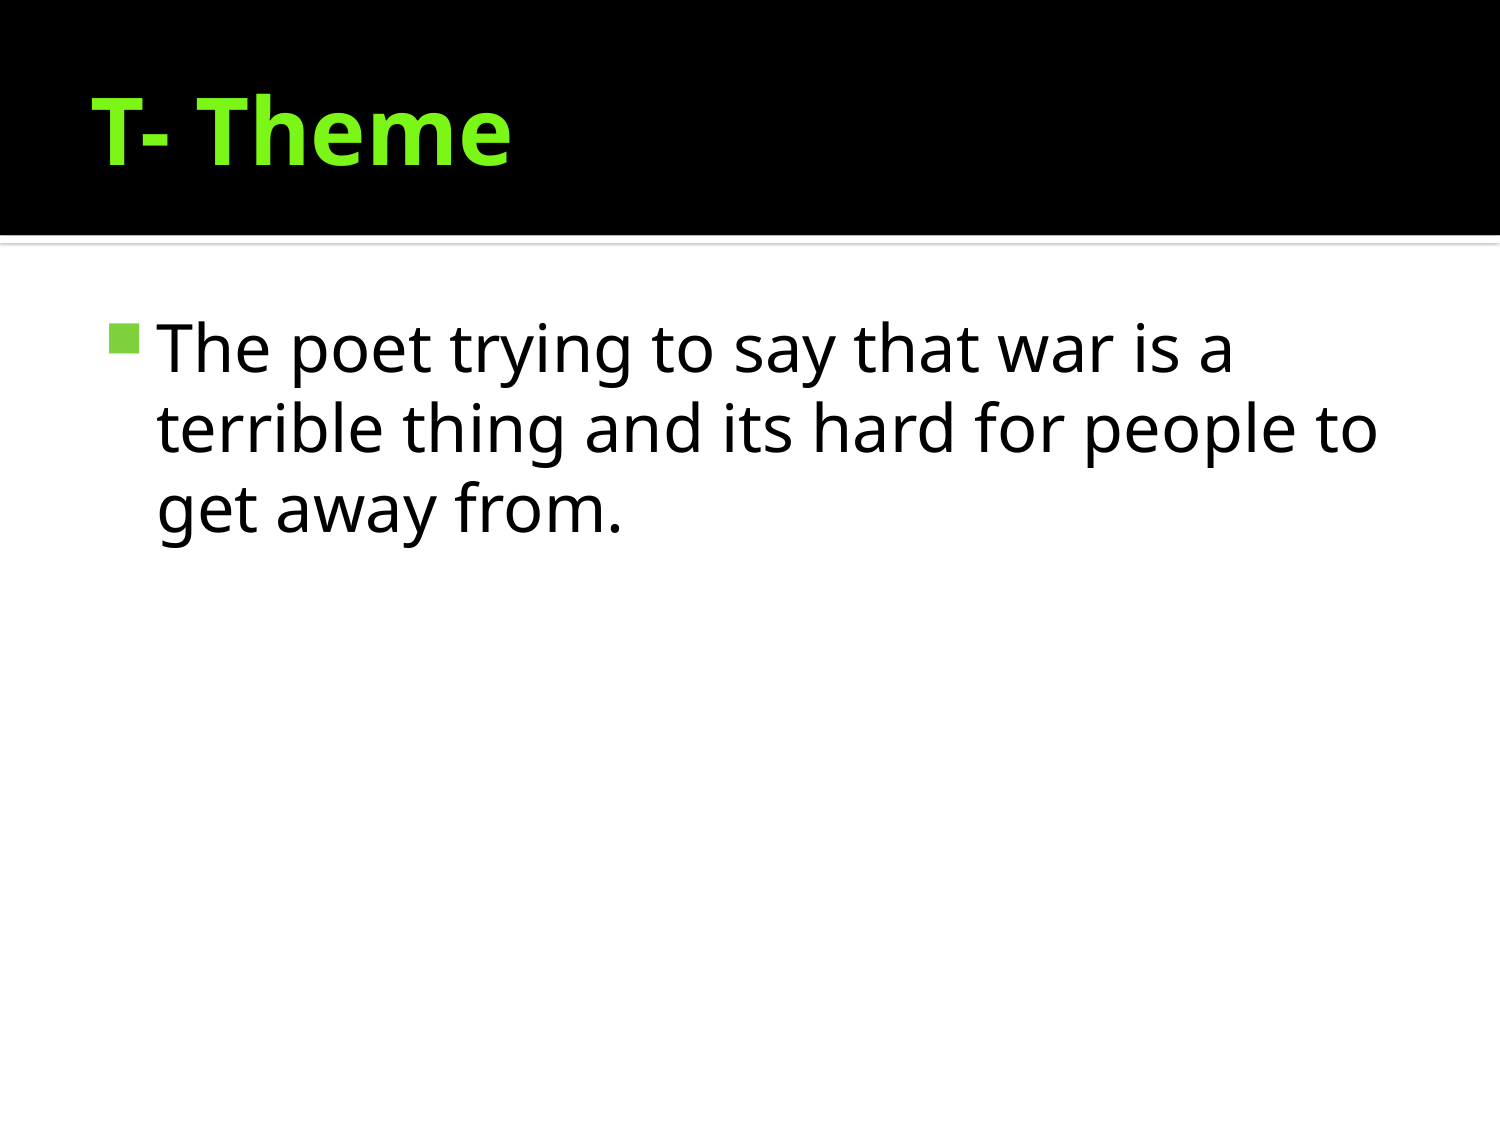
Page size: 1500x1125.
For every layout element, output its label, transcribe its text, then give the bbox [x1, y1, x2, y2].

list The poet trying to say that war is a terrible thing and its hard for people to get away from. [75, 291, 1425, 1050]
title T- Theme [75, 25, 1425, 231]
